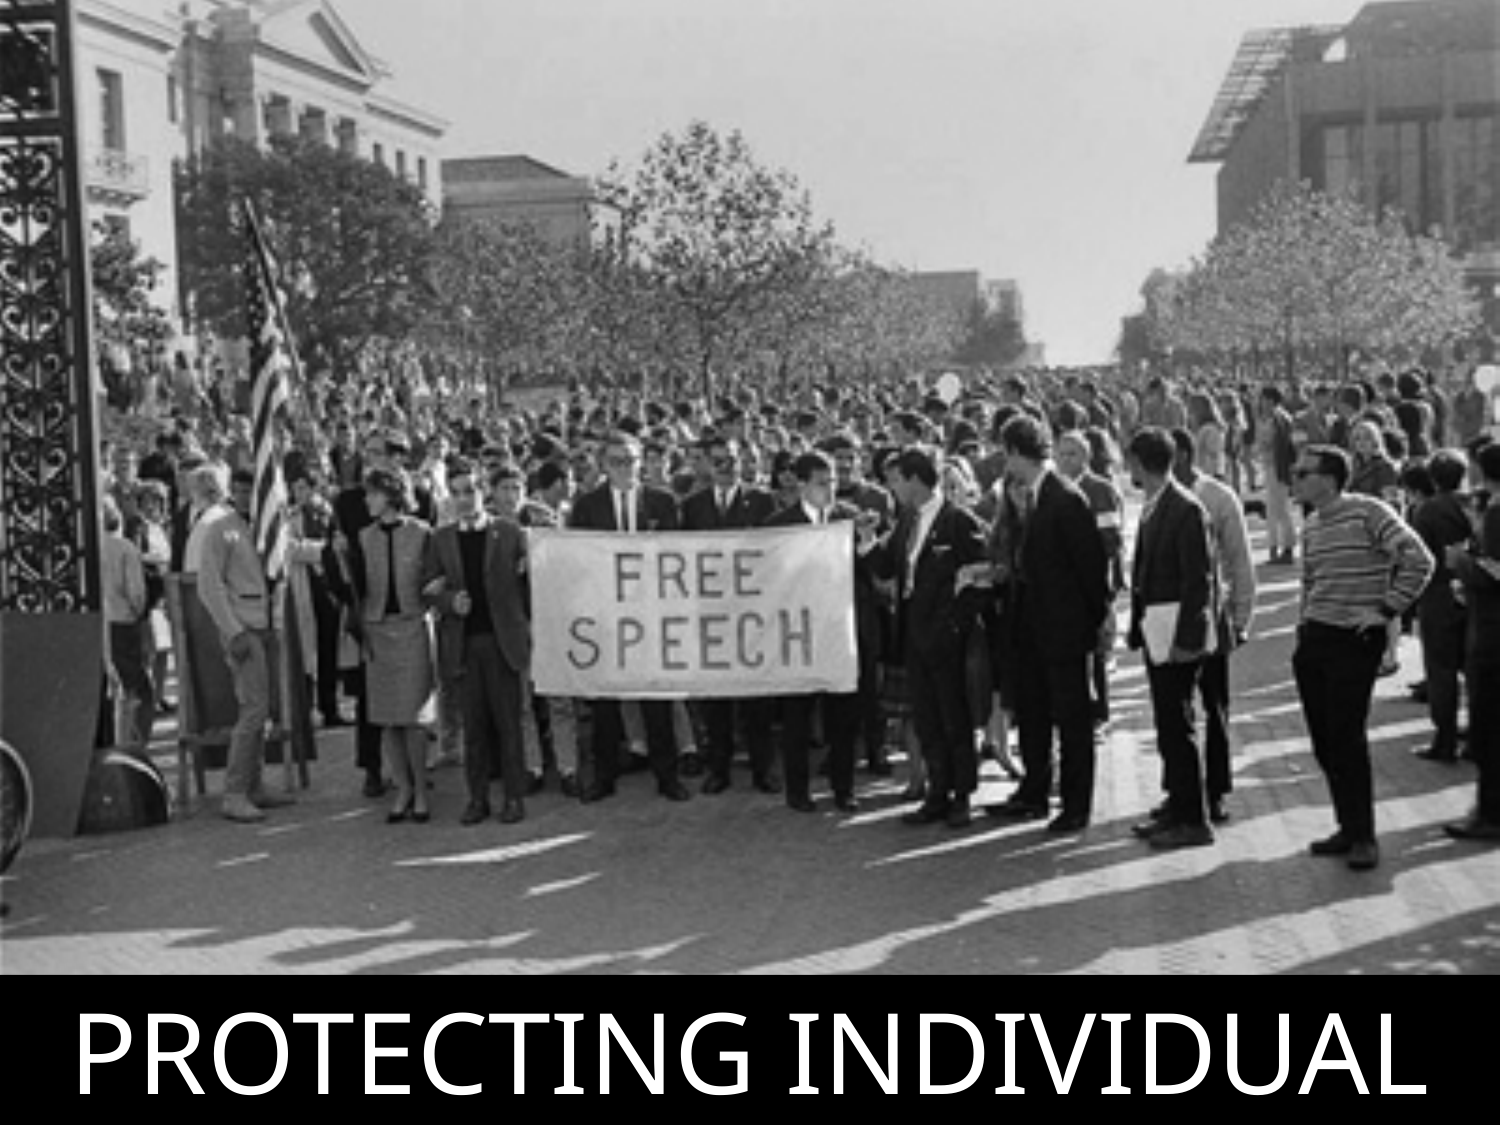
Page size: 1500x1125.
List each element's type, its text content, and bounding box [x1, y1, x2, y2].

text_box PROTECTING INDIVIDUAL RIGHTS! [0, 1000, 1500, 1125]
picture [0, 0, 1500, 994]
